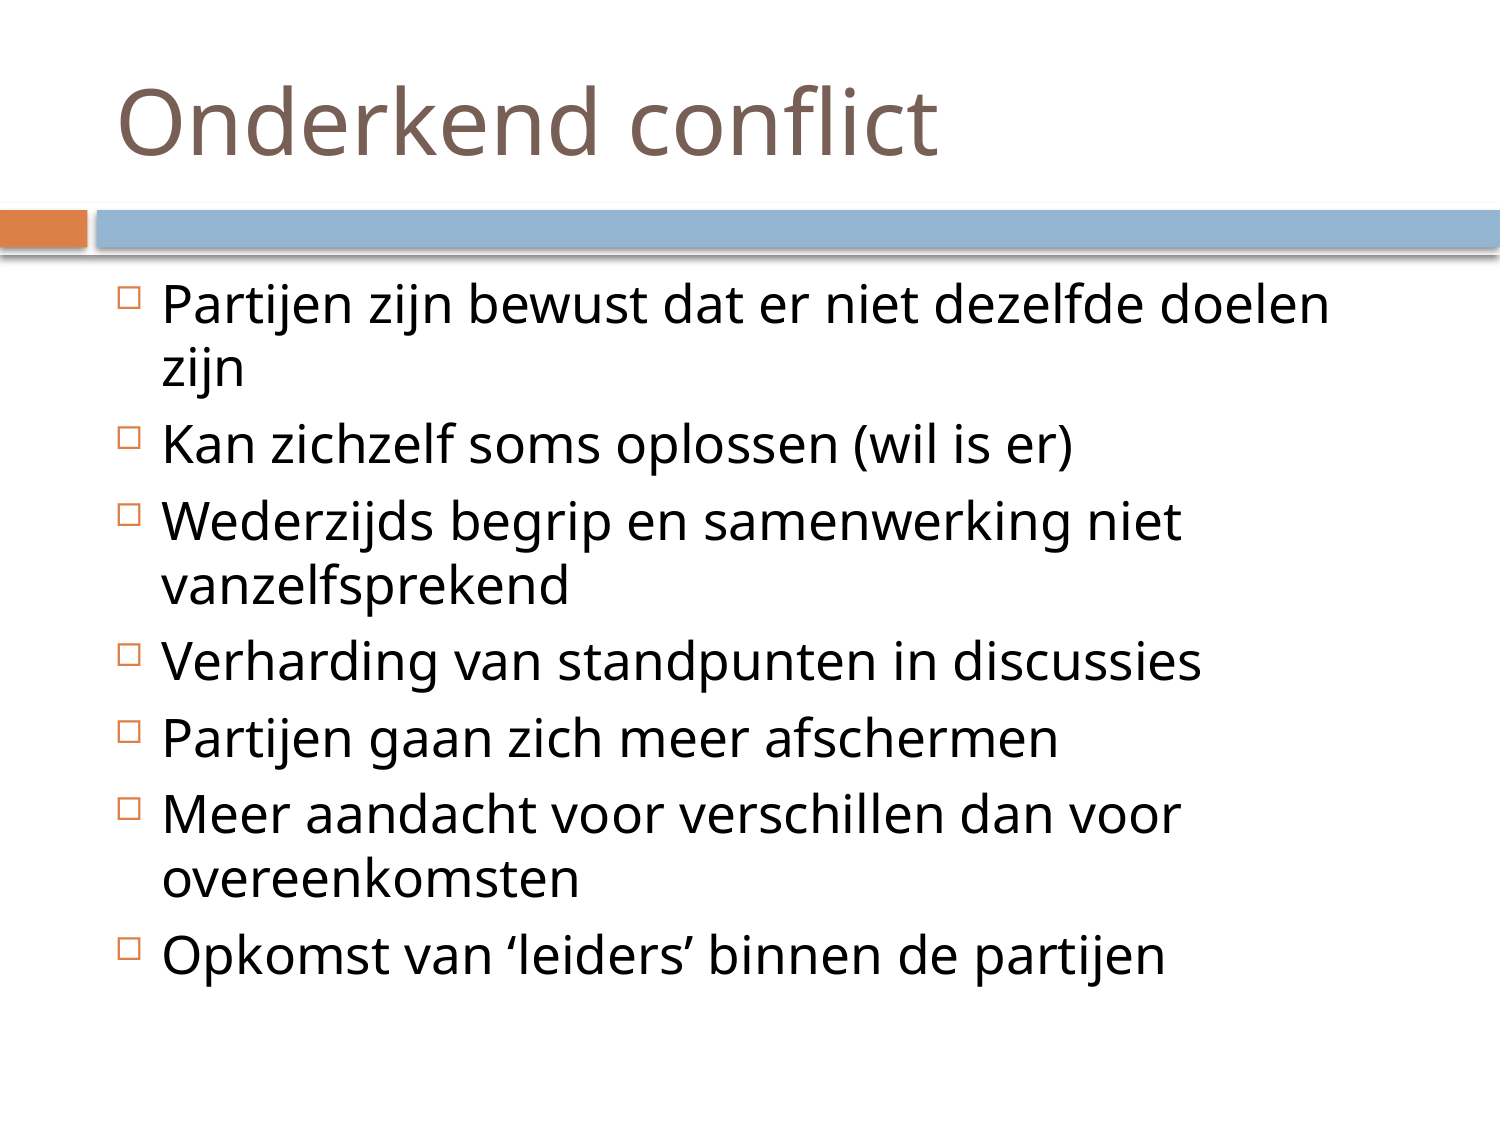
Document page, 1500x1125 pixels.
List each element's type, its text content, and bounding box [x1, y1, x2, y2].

title Onderkend conflict [100, 37, 1438, 200]
list Partijen zijn bewust dat er niet dezelfde doelen zijn Kan zichzelf soms oplossen (wil is er) Wederzijds begrip en samenwerking niet vanzelfsprekend Verharding van standpunten in discussies Partijen gaan zich meer afschermen Meer aandacht voor verschillen dan voor overeenkomsten Opkomst van ‘leiders’ binnen de partijen [100, 262, 1438, 1000]
